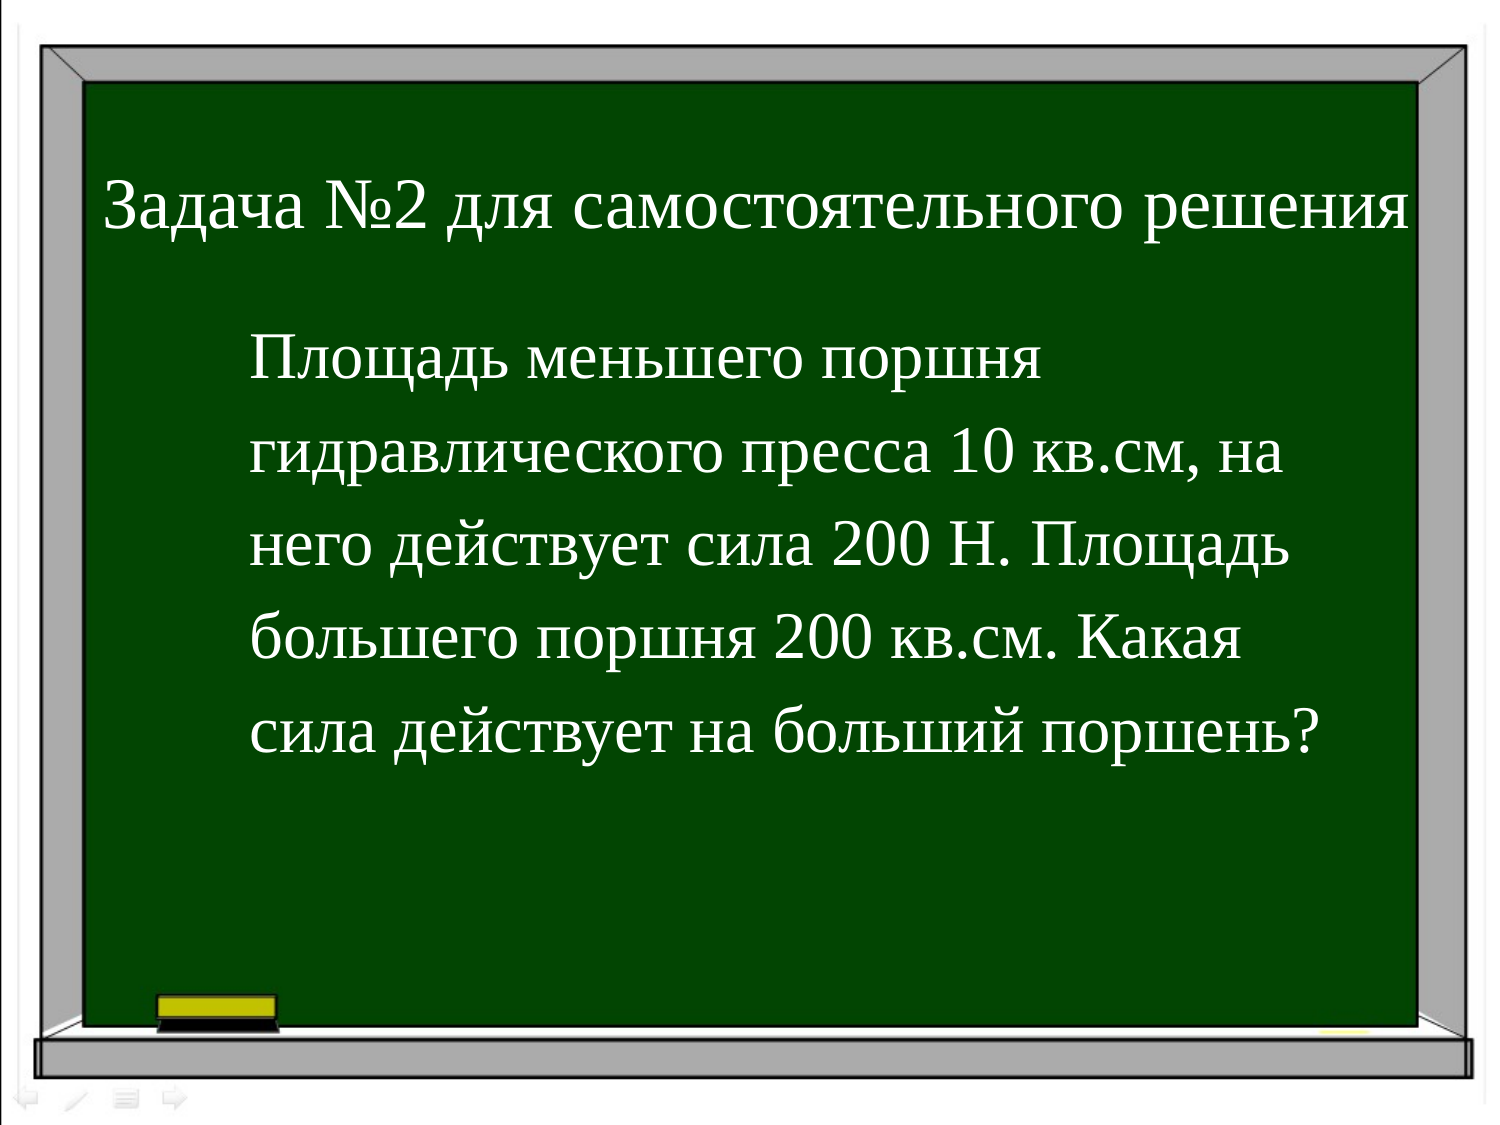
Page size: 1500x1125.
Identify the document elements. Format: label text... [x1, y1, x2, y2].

title Задача №2 для самостоятельного решения [82, 105, 1432, 293]
picture [0, 0, 1500, 1125]
list Площадь меньшего поршня гидравлического пресса 10 кв.см, на него действует сила 200 Н. Площадь большего поршня 200 кв.см. Какая сила действует на больший поршень? [234, 304, 1379, 1001]
